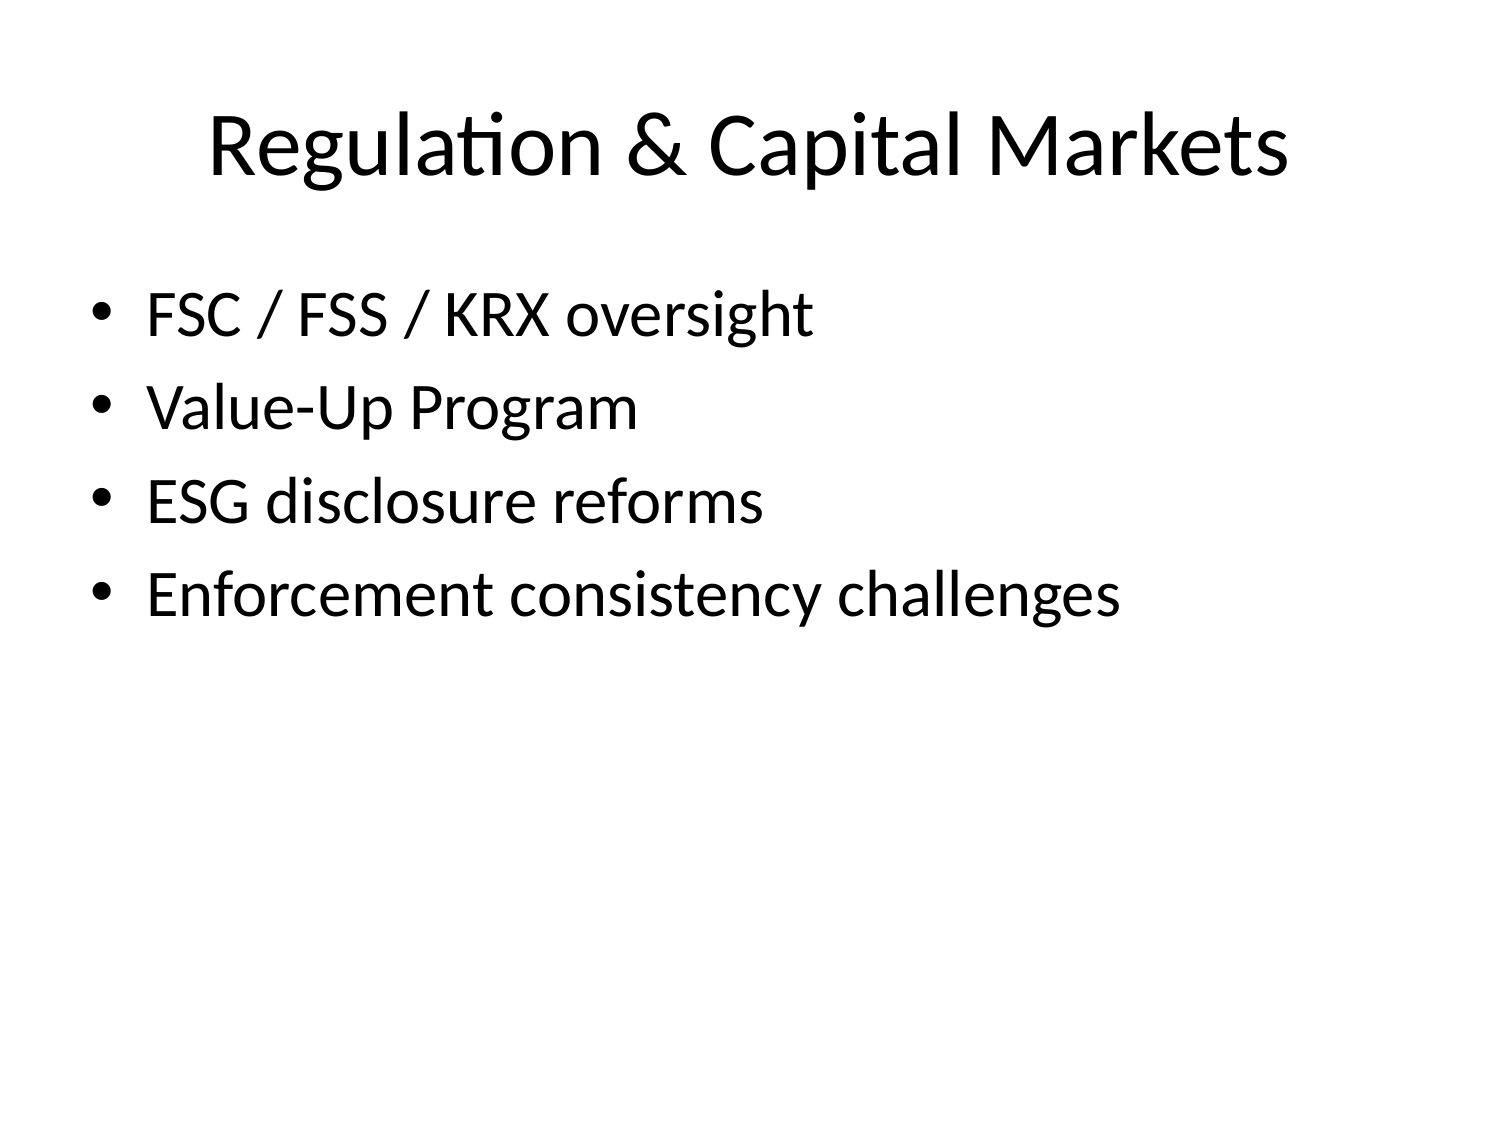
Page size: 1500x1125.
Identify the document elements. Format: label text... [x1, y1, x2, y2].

list FSC / FSS / KRX oversight Value-Up Program ESG disclosure reforms Enforcement consistency challenges [75, 262, 1425, 1005]
title Regulation & Capital Markets [75, 45, 1425, 233]
